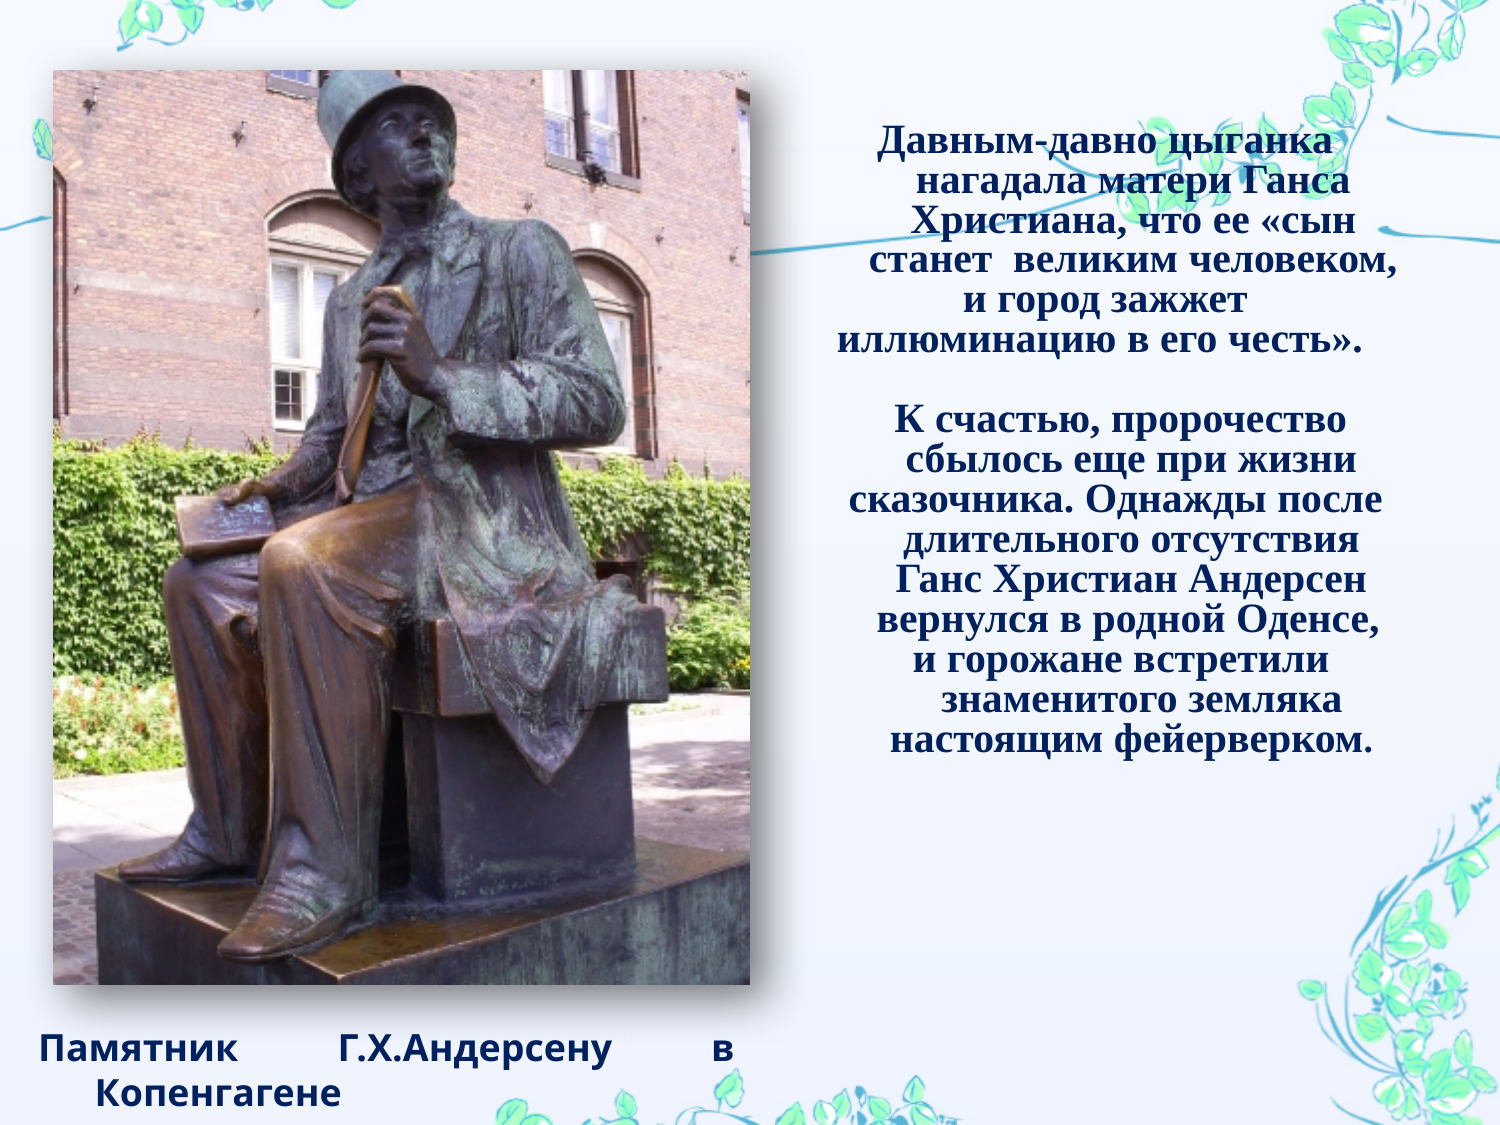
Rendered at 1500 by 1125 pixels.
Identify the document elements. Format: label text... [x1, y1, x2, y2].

list Давным-давно цыганка нагадала матери Ганса Христиана, что ее «сын станет великим человеком, и город зажжет иллюминацию в его честь». К счастью, пророчество сбылось еще при жизни сказочника. Однажды после длительного отсутствия Ганс Христиан Андерсен вернулся в родной Оденсе, и горожане встретили знаменитого земляка настоящим фейерверком. [785, 113, 1425, 985]
picture [0, 0, 1500, 1125]
text_box Памятник Г.Х.Андерсену в Копенгагене [23, 1016, 750, 1122]
